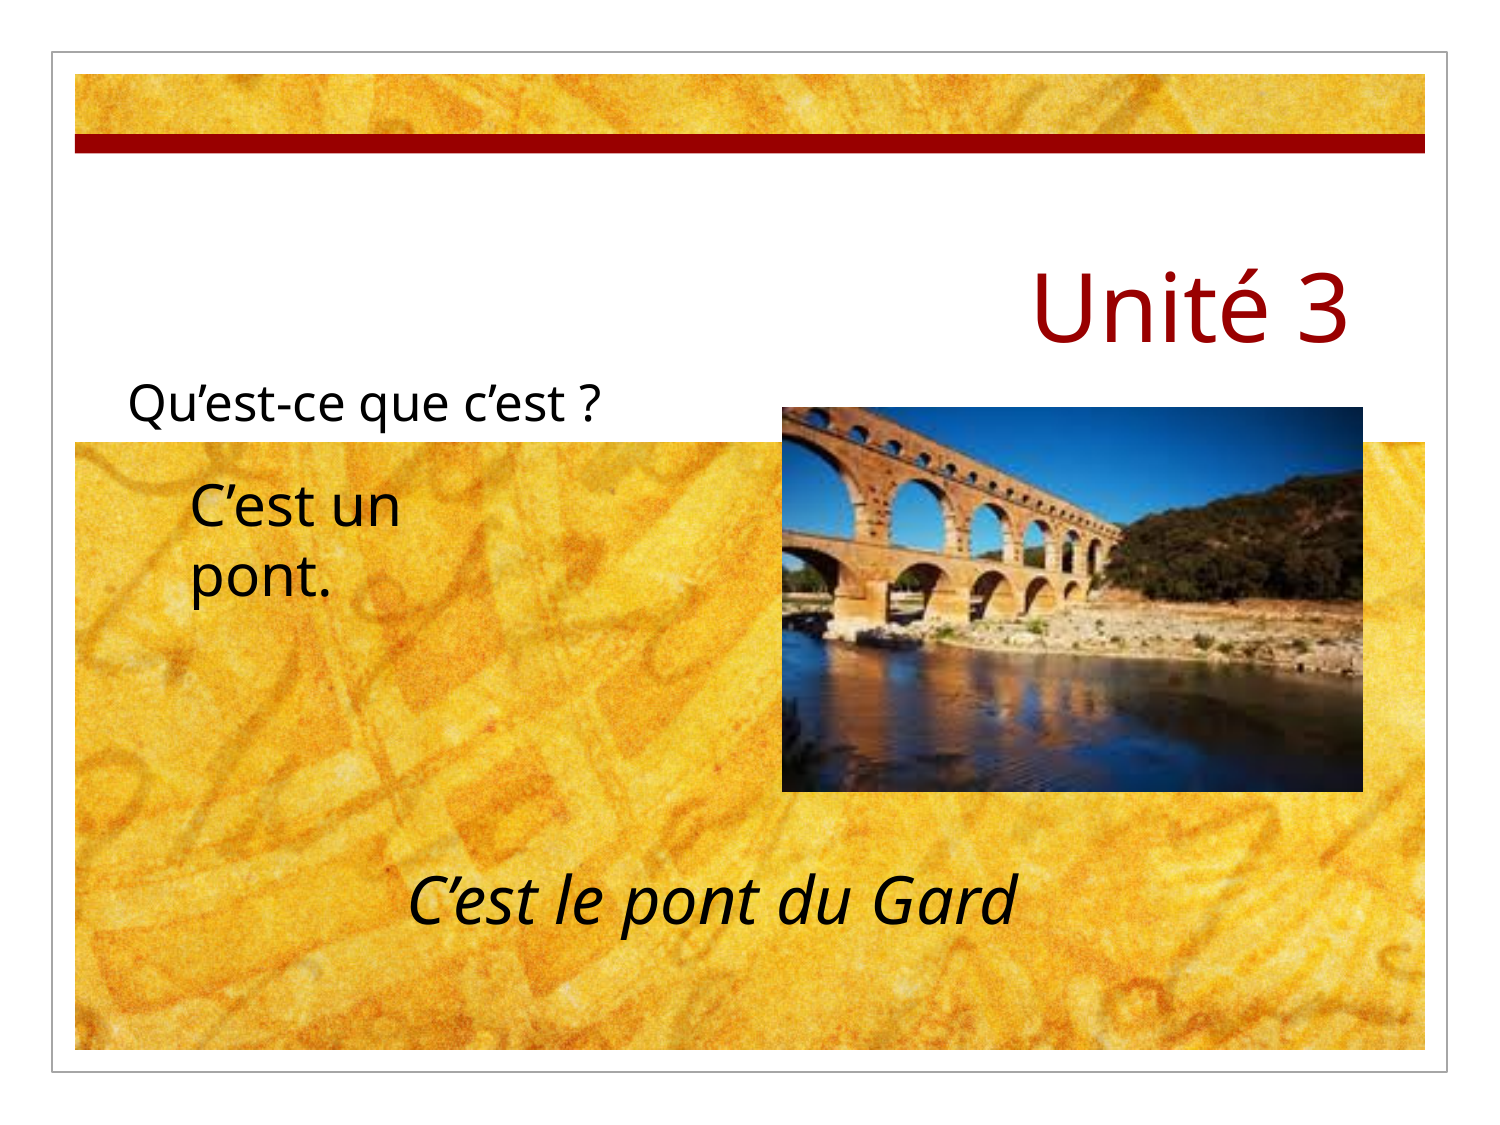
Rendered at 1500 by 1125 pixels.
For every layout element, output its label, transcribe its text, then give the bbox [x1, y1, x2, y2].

subtitle Qu’est-ce que c’est ? [112, 362, 1392, 439]
title Unité 3 [112, 158, 1392, 362]
text_box C’est un pont. [175, 460, 552, 686]
text_box C’est le pont du Gard [391, 850, 1034, 946]
picture [75, 74, 1425, 134]
picture [75, 406, 1425, 1050]
